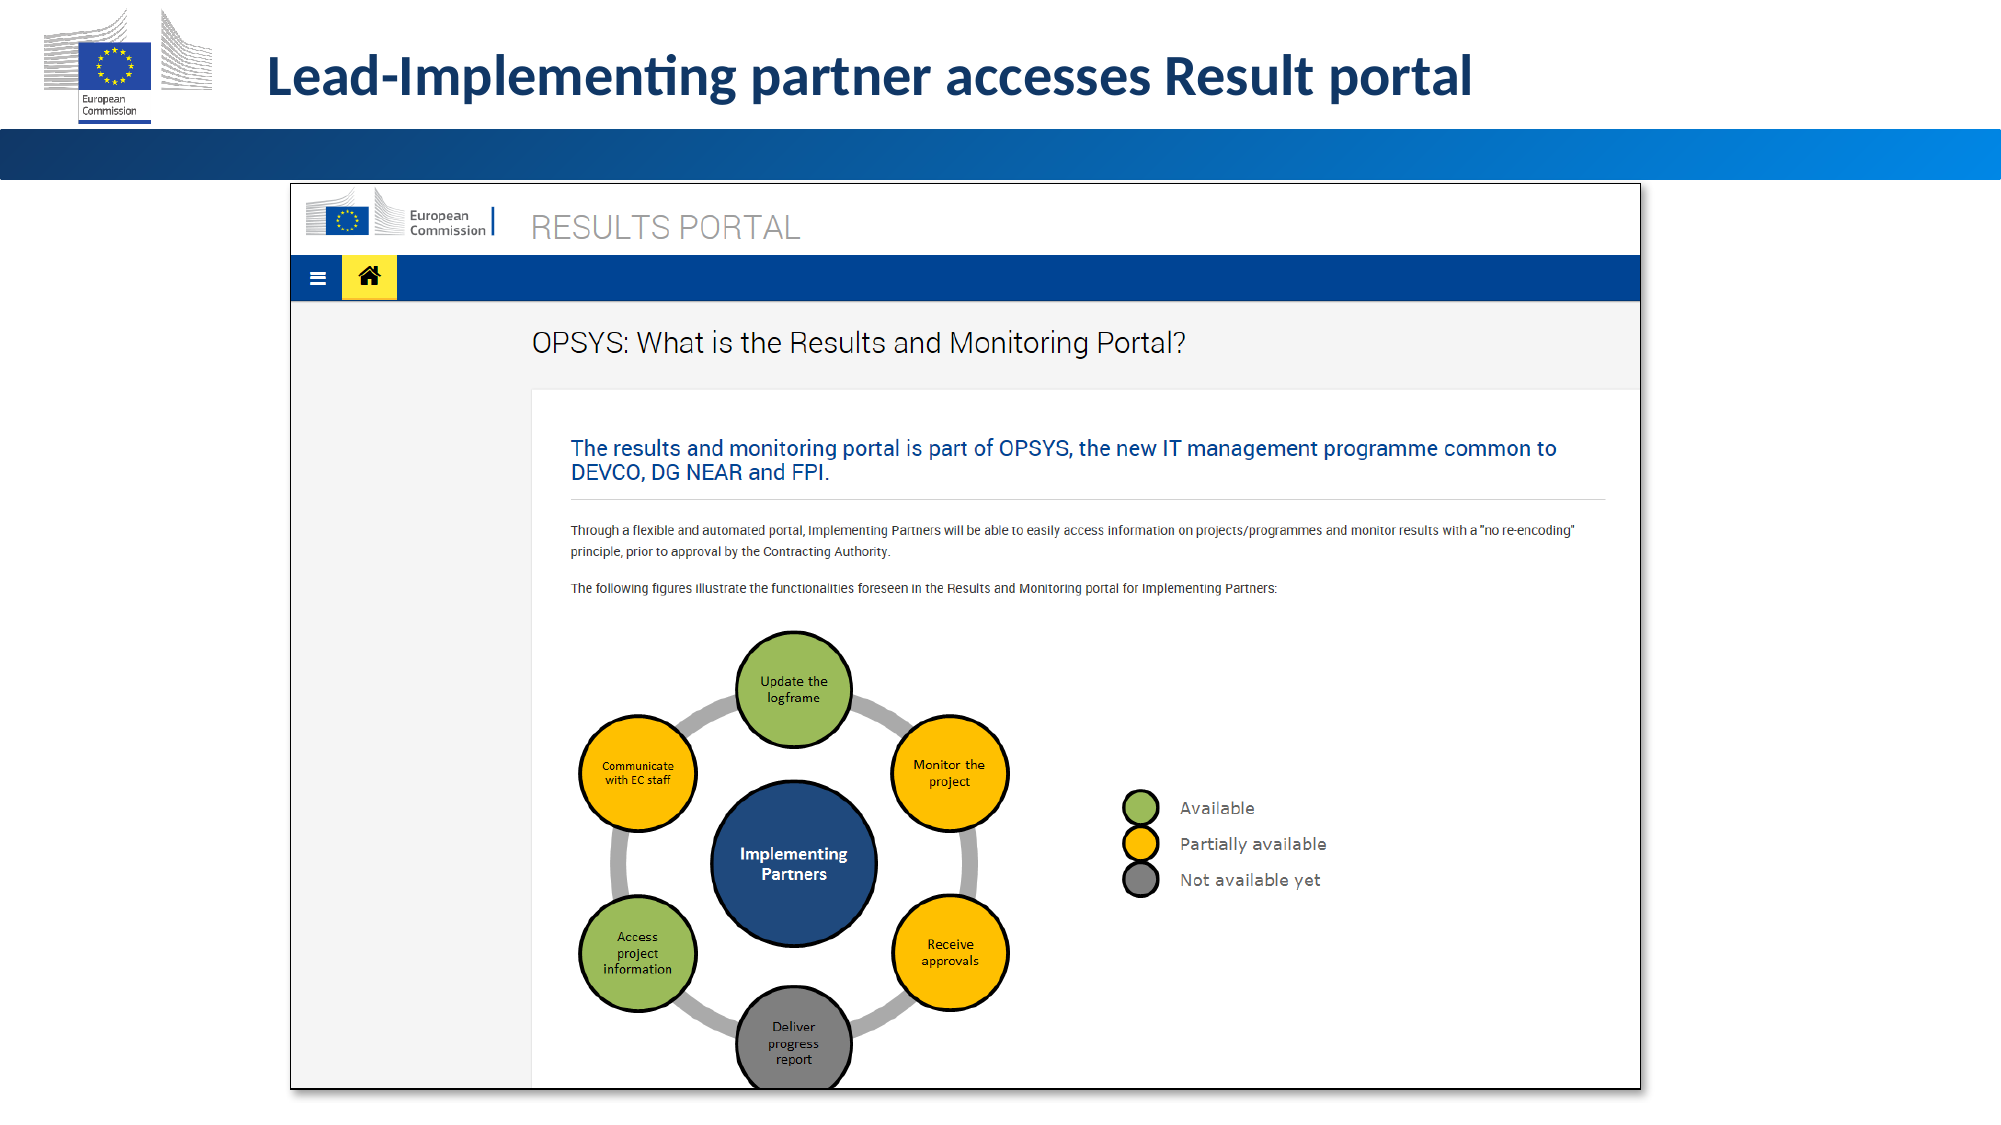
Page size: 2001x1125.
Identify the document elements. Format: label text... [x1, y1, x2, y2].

picture [44, 8, 212, 124]
picture [291, 184, 1640, 1088]
title Lead-Implementing partner accesses Result portal [252, 0, 1507, 154]
